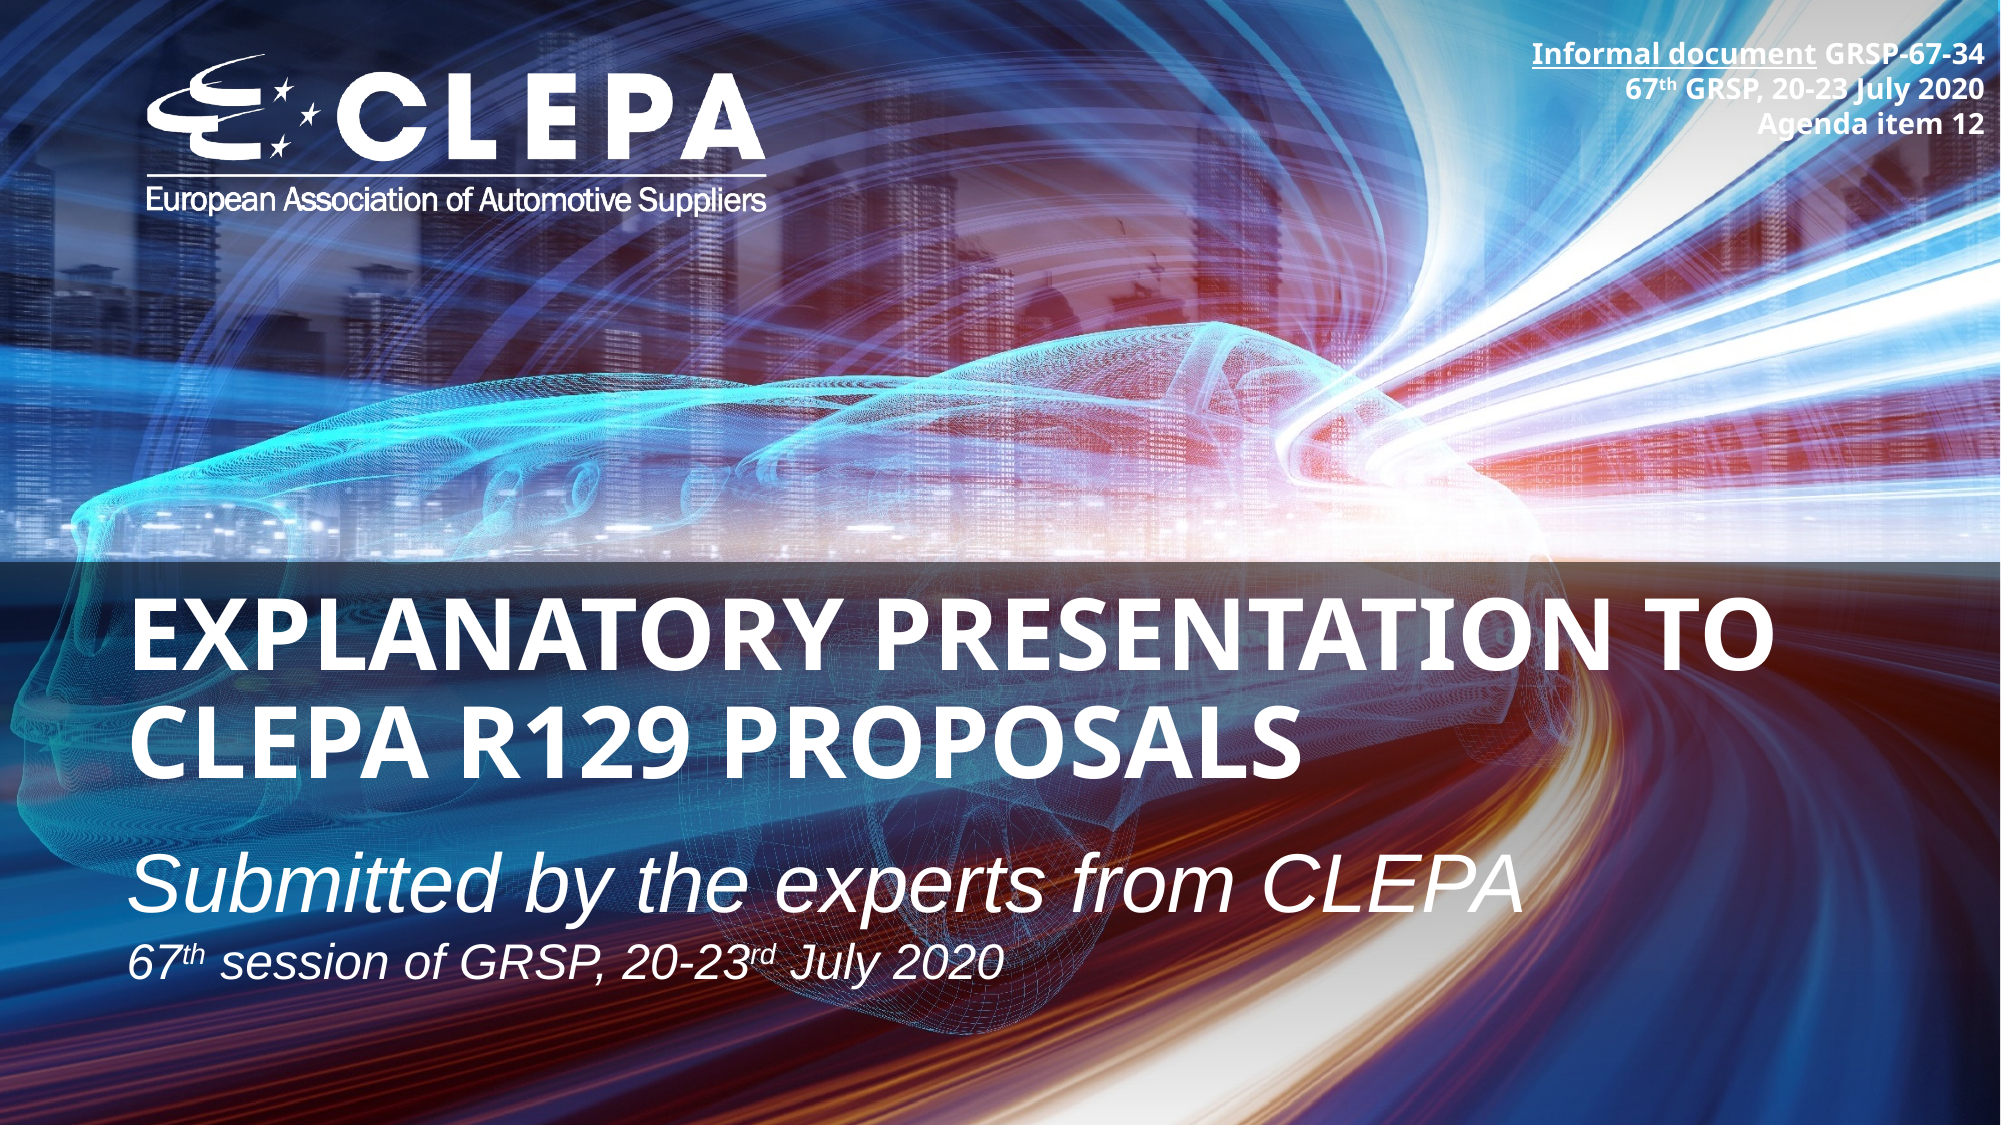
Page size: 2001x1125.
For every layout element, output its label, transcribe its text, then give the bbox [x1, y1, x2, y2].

subtitle Submitted by the experts from CLEPA 67th session of GRSP, 20-23rd July 2020 [111, 822, 1867, 1015]
picture [0, 0, 2001, 1125]
title EXPLANATORY PRESENTATION TO CLEPA R129 PROPOSALS [111, 573, 1935, 807]
text_box Informal document GRSP-67-34 67th GRSP, 20-23 July 2020 Agenda item 12 [1517, 28, 2000, 148]
